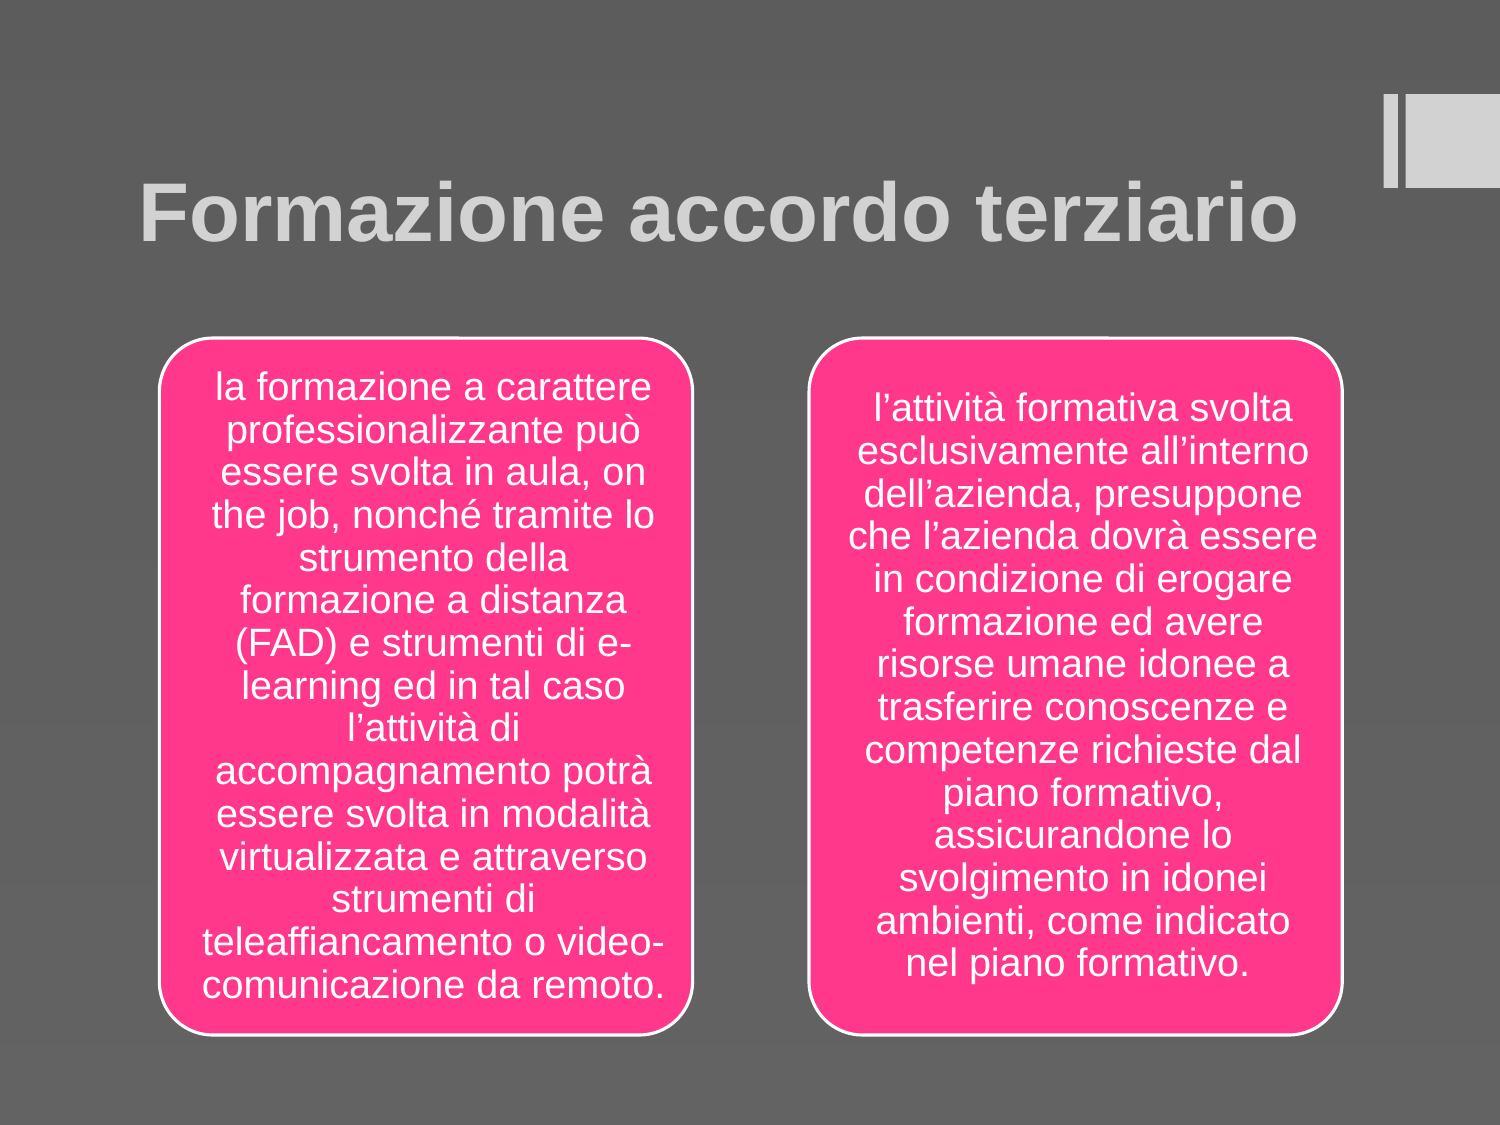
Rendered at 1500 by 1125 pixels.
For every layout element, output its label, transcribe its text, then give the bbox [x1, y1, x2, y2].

title Formazione accordo terziario [123, 78, 1324, 266]
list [149, 337, 1351, 1036]
